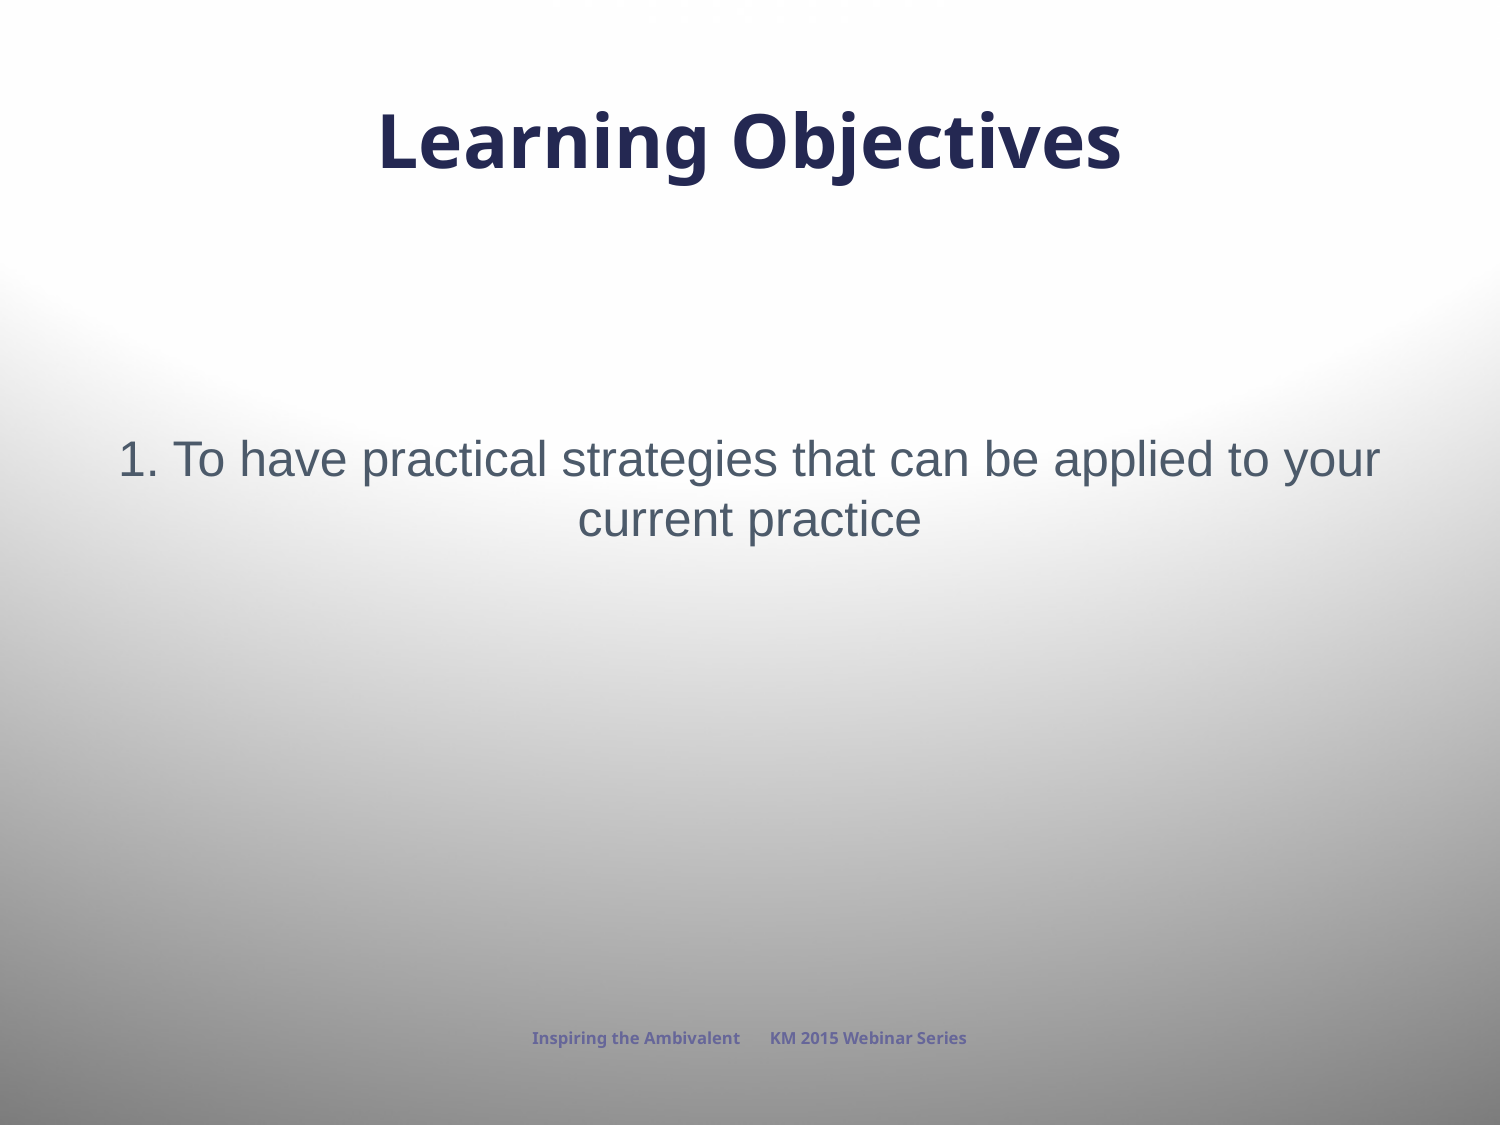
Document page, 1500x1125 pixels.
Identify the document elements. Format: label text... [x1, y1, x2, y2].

picture [0, 0, 1500, 1125]
list 1. To have practical strategies that can be applied to your current practice [100, 392, 1400, 733]
title Learning Objectives [75, 45, 1425, 233]
footer Inspiring the Ambivalent KM 2015 Webinar Series [512, 1024, 988, 1103]
